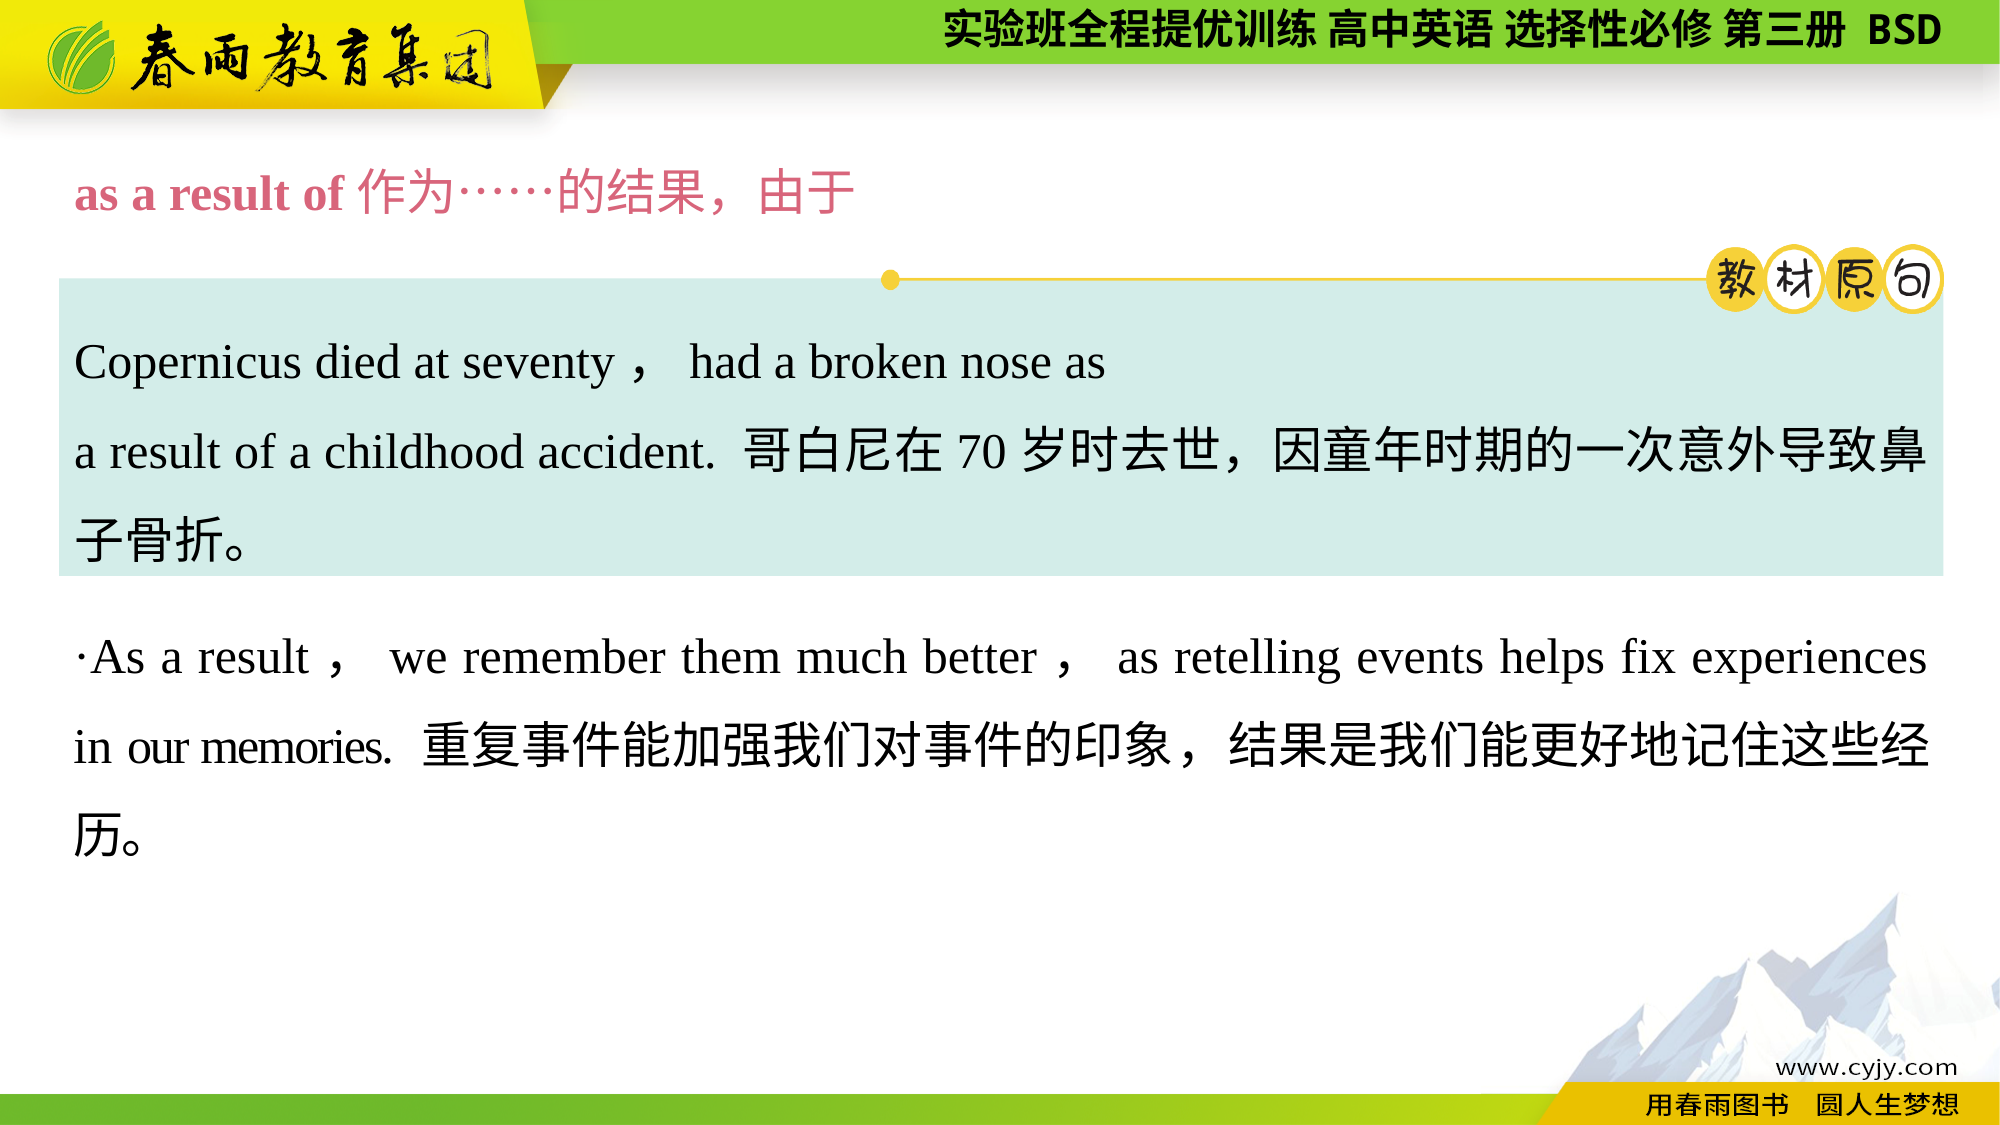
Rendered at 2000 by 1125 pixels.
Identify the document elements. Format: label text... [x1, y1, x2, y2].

list as a result of作为……的结果，由于 [59, 122, 1944, 217]
text_box ·As a result，we remember them much better，as retelling events helps fix experiences in our memories. 重复事件能加强我们对事件的印象，结果是我们能更好地记住这些经历。 [58, 586, 1944, 871]
picture [0, 0, 2000, 1125]
text_box Copernicus died at seventy，had a broken nose as a result of a childhood accident. 哥白尼在70岁时去世，因童年时期的一次意外导致鼻子骨折。 [59, 278, 1944, 576]
